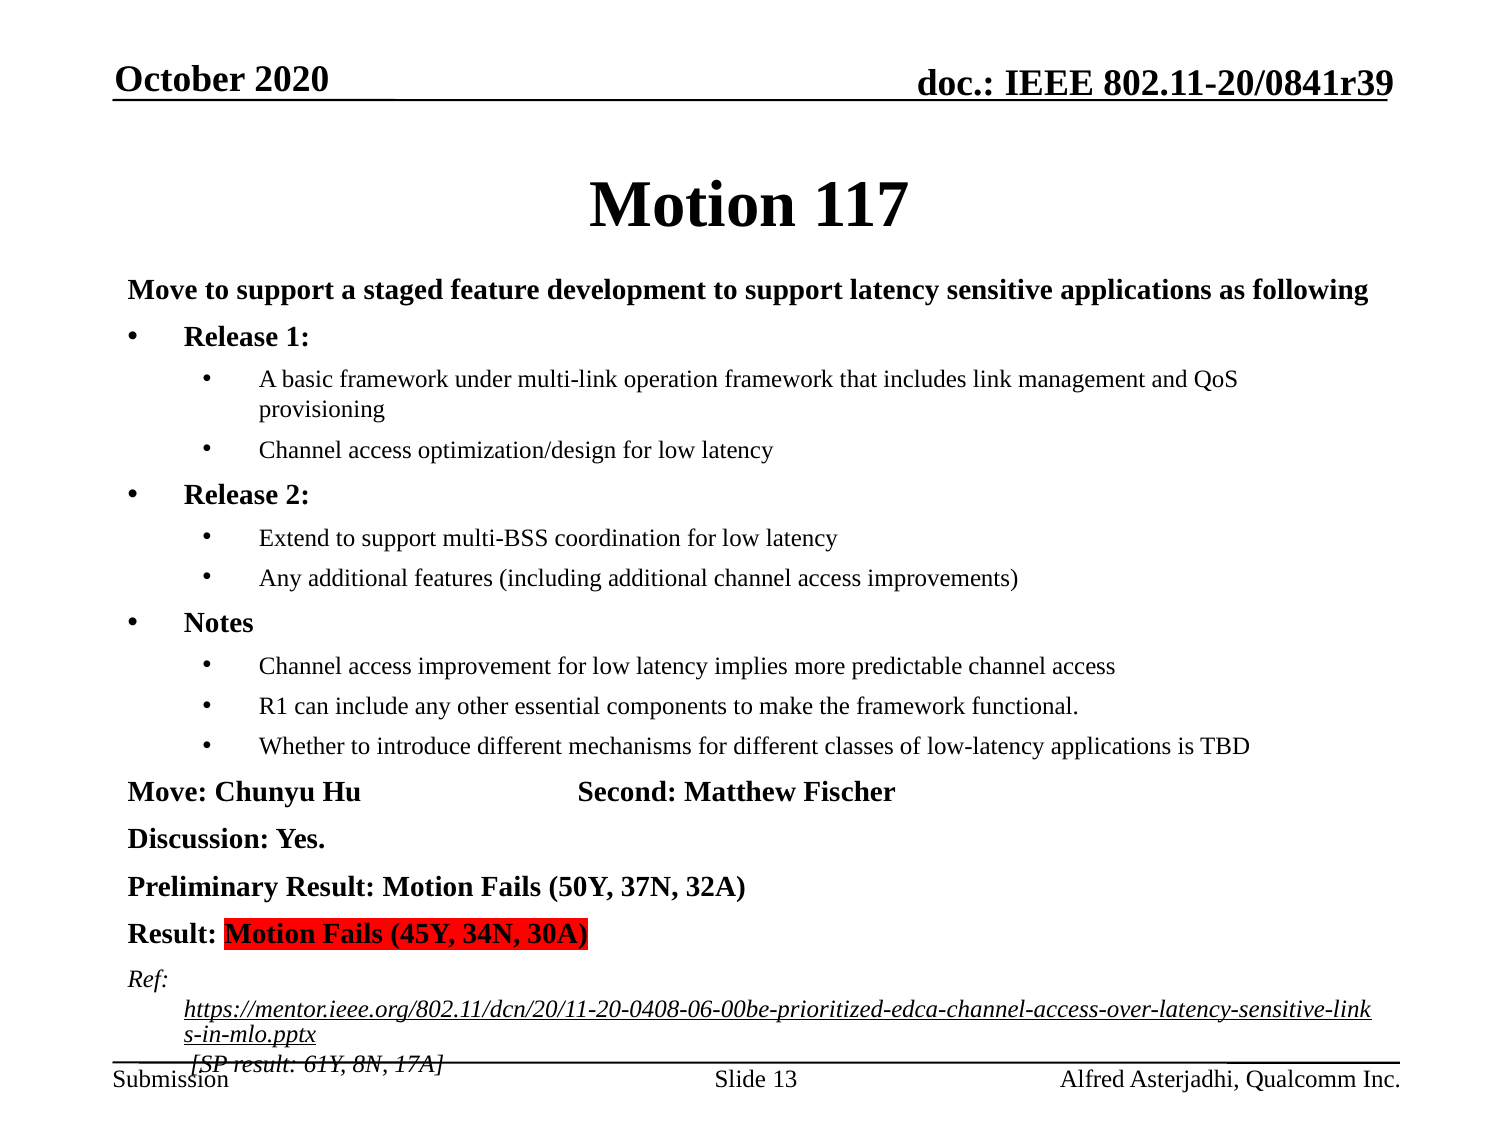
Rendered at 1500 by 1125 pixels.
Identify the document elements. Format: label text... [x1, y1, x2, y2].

footer Alfred Asterjadhi, Qualcomm Inc. [878, 1061, 1402, 1093]
list Move to support a staged feature development to support latency sensitive applications as following Release 1: A basic framework under multi-link operation framework that includes link management and QoS provisioning Channel access optimization/design for low latency Release 2: Extend to support multi-BSS coordination for low latency Any additional features (including additional channel access improvements) Notes Channel access improvement for low latency implies more predictable channel access R1 can include any other essential components to make the framework functional. Whether to introduce different mechanisms for different classes of low-latency applications is TBD Move: Chunyu Hu Second: Matthew Fischer Discussion: Yes. Preliminary Result: Motion Fails (50Y, 37N, 32A) Result: Motion Fails (45Y, 34N, 30A) Ref: https://mentor.ieee.org/802.11/dcn/20/11-20-0408-06-00be-prioritized-edca-channel-access-over-latency-sensitive-links-in-mlo.pptx [SP result: 61Y, 8N, 17A] [112, 262, 1388, 1063]
slide_number Slide 13 [712, 1061, 800, 1123]
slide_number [114, 54, 423, 100]
title Motion 117 [112, 112, 1388, 262]
